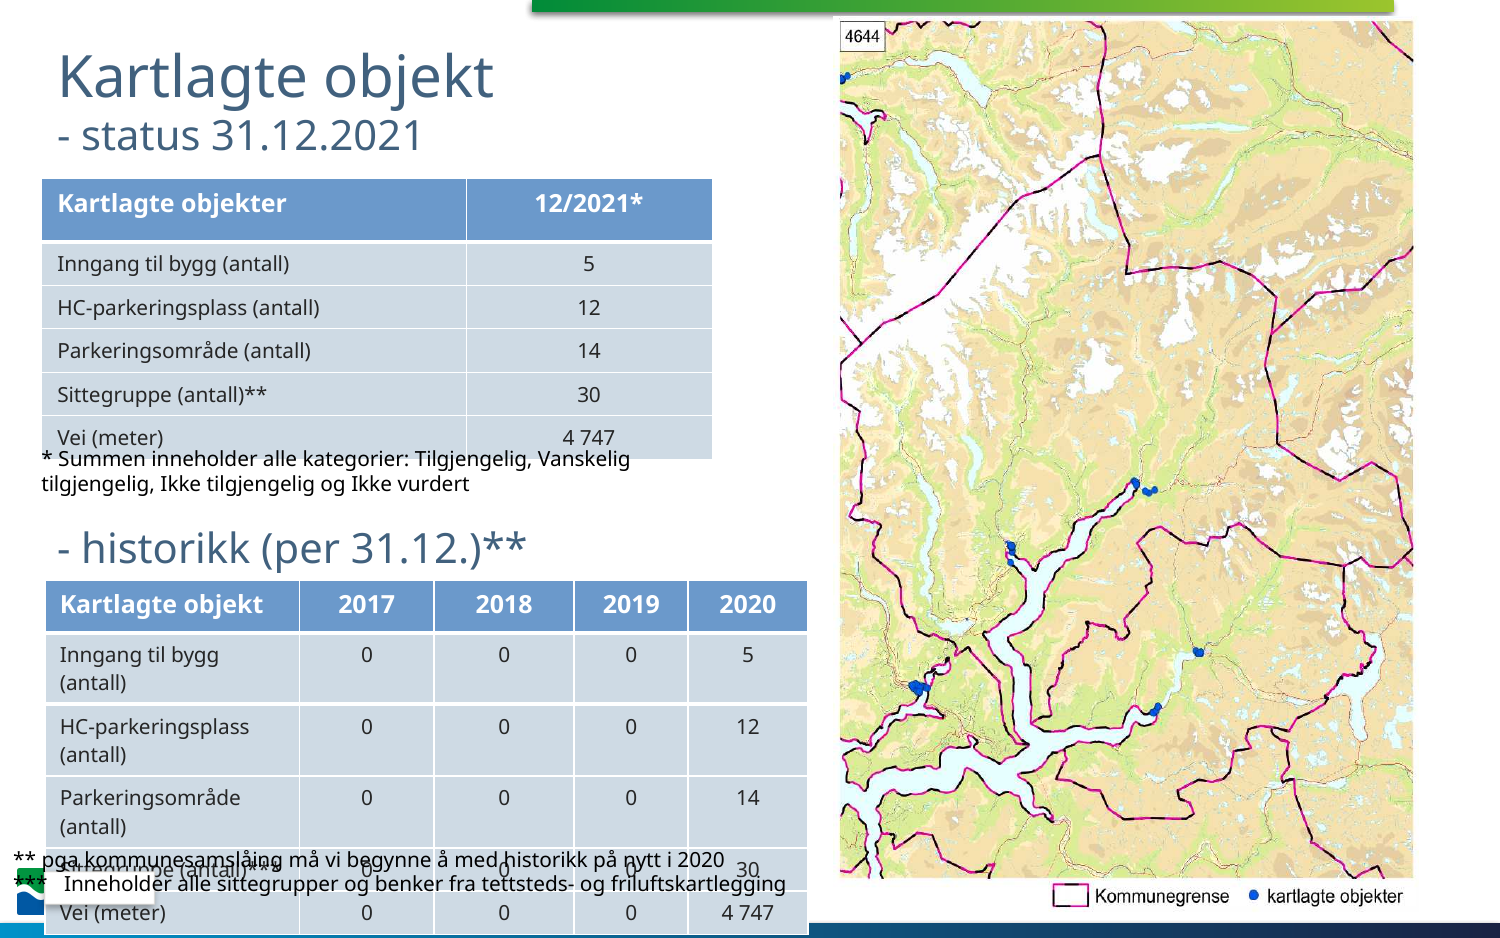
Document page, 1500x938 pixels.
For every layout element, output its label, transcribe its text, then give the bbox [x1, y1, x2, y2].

table_cell Vei (meter) [46, 904, 299, 934]
table_cell Sittegruppe (antall)** [42, 373, 466, 415]
table_cell Inngang til bygg (antall) [46, 635, 299, 702]
table_cell 0 [435, 777, 573, 838]
text_box * Summen inneholder alle kategorier: Tilgjengelig, Vanskelig tilgjengelig, Ikke tilgjengelig og Ikke vurdert [26, 438, 711, 504]
table_cell 4 747 [467, 416, 712, 459]
table_cell HC-parkeringsplass (antall) [42, 286, 466, 328]
table_cell 0 [435, 706, 573, 775]
table_header 2020 [689, 581, 807, 631]
table_header Kartlagte objekt [46, 581, 299, 631]
table_header 2018 [435, 581, 573, 631]
table_cell 0 [575, 706, 687, 775]
table_header 2019 [575, 581, 687, 631]
table_cell Parkeringsområde (antall) [42, 329, 466, 372]
text_box - historikk (per 31.12.)** [42, 496, 828, 580]
table_header 12/2021* [467, 179, 712, 240]
text_box Kartlagte objekt - status 31.12.2021 [42, 24, 828, 167]
table_cell 0 [575, 777, 687, 838]
table_cell 0 [575, 904, 687, 934]
table_cell Vei (meter) [42, 416, 466, 438]
table_cell 0 [575, 635, 687, 702]
table_cell HC-parkeringsplass (antall) [46, 706, 299, 775]
table_cell 0 [300, 777, 433, 838]
table_cell 0 [435, 635, 573, 702]
table_cell 5 [689, 635, 807, 702]
table_cell Inngang til bygg (antall) [42, 244, 466, 285]
table_cell 12 [467, 286, 712, 328]
table_cell 0 [300, 706, 433, 775]
table_cell 30 [467, 373, 712, 415]
table_cell 14 [689, 777, 807, 847]
table_cell Parkeringsområde (antall) [46, 777, 299, 838]
table_cell 0 [435, 904, 573, 934]
table_cell 4 747 [689, 892, 807, 934]
table_header 2017 [300, 581, 433, 631]
text_box ** pga kommunesamslåing må vi begynne å med historikk på nytt i 2020 *** Inneholder alle sittegrupper og benker fra tettsteds- og friluftskartlegging [0, 838, 802, 904]
table_cell 5 [467, 244, 712, 285]
table_cell 12 [689, 706, 807, 775]
table_cell 0 [300, 635, 433, 702]
table_cell 0 [300, 904, 433, 934]
picture [833, 16, 1419, 913]
table_header Kartlagte objekter [42, 179, 466, 240]
table_cell 14 [467, 329, 712, 372]
table_cell 30 [802, 849, 807, 890]
